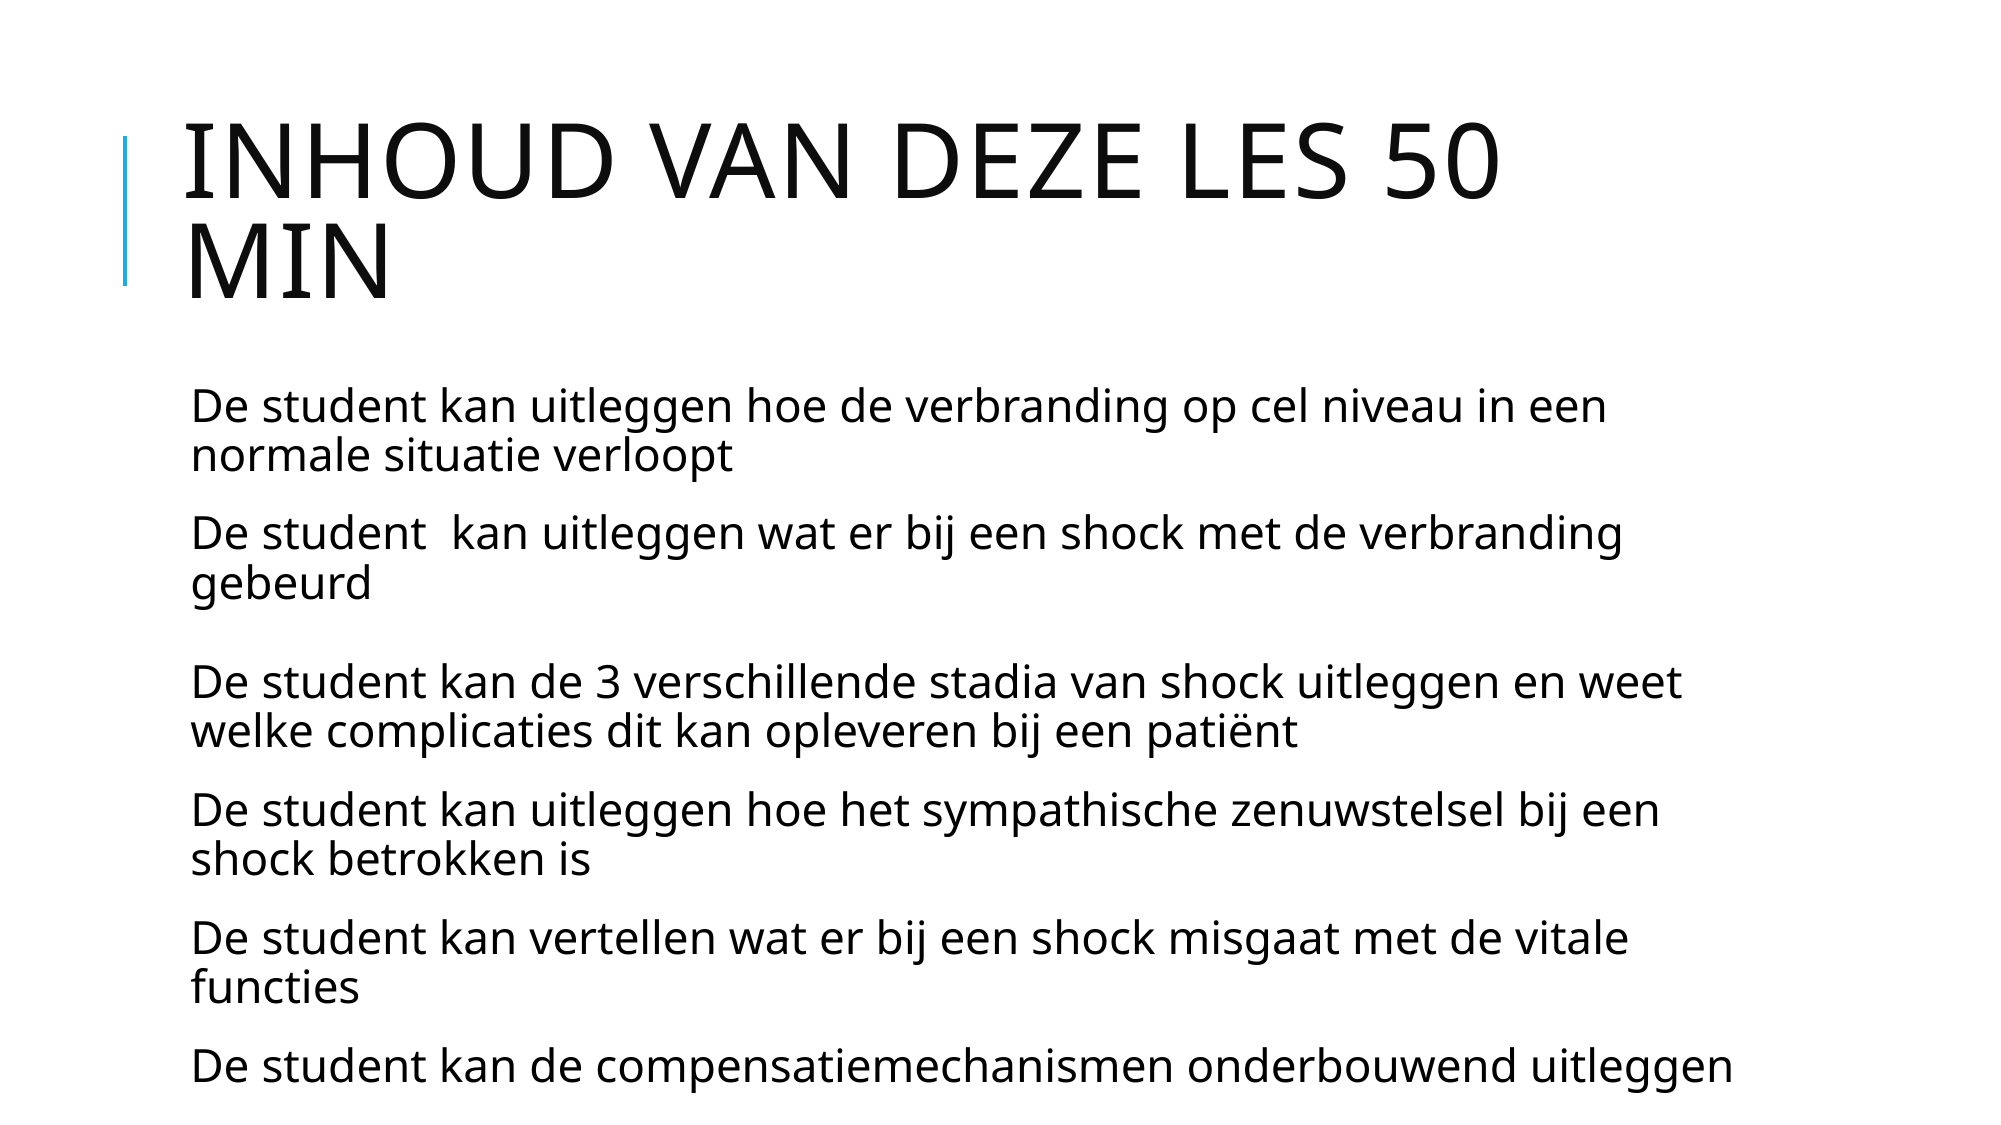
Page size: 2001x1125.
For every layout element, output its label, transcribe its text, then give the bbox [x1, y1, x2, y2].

title Inhoud van deze les 50 min [168, 96, 1763, 342]
list De student kan uitleggen hoe de verbranding op cel niveau in een normale situatie verloopt De student kan uitleggen wat er bij een shock met de verbranding gebeurd De student kan de 3 verschillende stadia van shock uitleggen en weet welke complicaties dit kan opleveren bij een patiënt De student kan uitleggen hoe het sympathische zenuwstelsel bij een shock betrokken is De student kan vertellen wat er bij een shock misgaat met de vitale functies De student kan de compensatiemechanismen onderbouwend uitleggen [168, 375, 1763, 1035]
